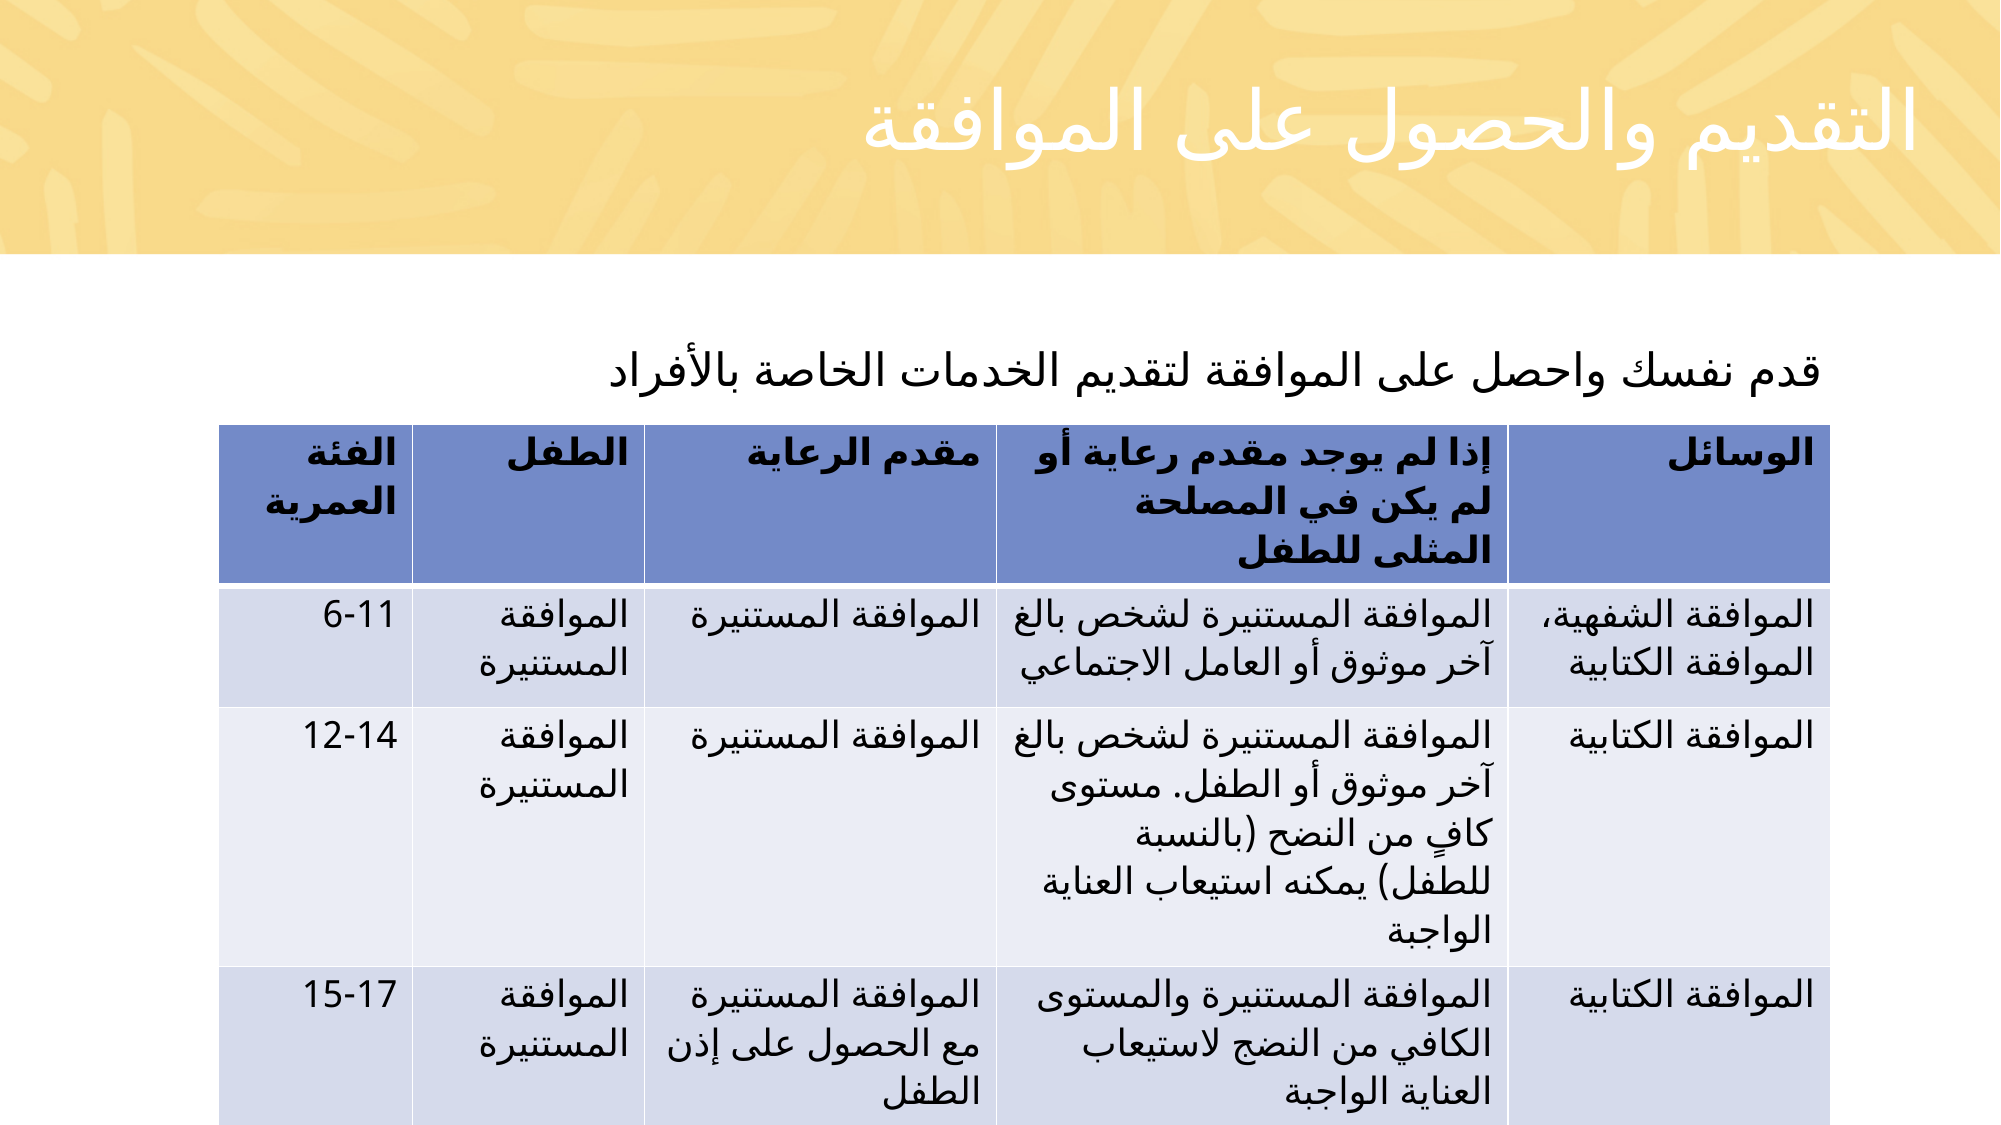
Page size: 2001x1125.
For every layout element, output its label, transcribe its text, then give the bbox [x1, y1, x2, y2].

table_cell الموافقة المستنيرة [413, 967, 644, 1125]
table_header مقدم الرعاية [645, 425, 996, 583]
table_cell الموافقة الكتابية [1509, 967, 1830, 1125]
table_header إذا لم يوجد مقدم رعاية أو لم يكن في المصلحة المثلى للطفل [997, 425, 1507, 583]
title التقديم والحصول على الموافقة [61, 33, 1938, 220]
list قدم نفسك واحصل على الموافقة لتقديم الخدمات الخاصة بالأفراد [235, 327, 1831, 424]
table_cell الموافقة المستنيرة لشخص بالغ آخر موثوق أو الطفل. مستوى كافٍ من النضح (بالنسبة للطفل) يمكنه استيعاب العناية الواجبة [997, 708, 1507, 966]
table_cell 15-17 [219, 967, 412, 1125]
table_cell الموافقة الكتابية [1509, 708, 1830, 966]
table_header الطفل [413, 425, 644, 583]
picture [0, 0, 2000, 1125]
table_cell 6-11 [219, 589, 412, 707]
table_header الوسائل [1509, 425, 1830, 583]
table_cell الموافقة المستنيرة مع الحصول على إذن الطفل [645, 967, 996, 1125]
table_cell الموافقة المستنيرة [413, 589, 644, 707]
table_cell الموافقة المستنيرة لشخص بالغ آخر موثوق أو العامل الاجتماعي [997, 589, 1507, 707]
table_cell 12-14 [219, 708, 412, 966]
table_cell الموافقة المستنيرة [645, 589, 996, 707]
table_cell الموافقة الشفهية، الموافقة الكتابية [1509, 589, 1830, 707]
table_cell الموافقة المستنيرة [413, 708, 644, 966]
table_header الفئة العمرية [219, 425, 412, 583]
table_cell الموافقة المستنيرة والمستوى الكافي من النضج لاستيعاب العناية الواجبة [997, 967, 1507, 1125]
table_cell الموافقة المستنيرة [645, 708, 996, 966]
